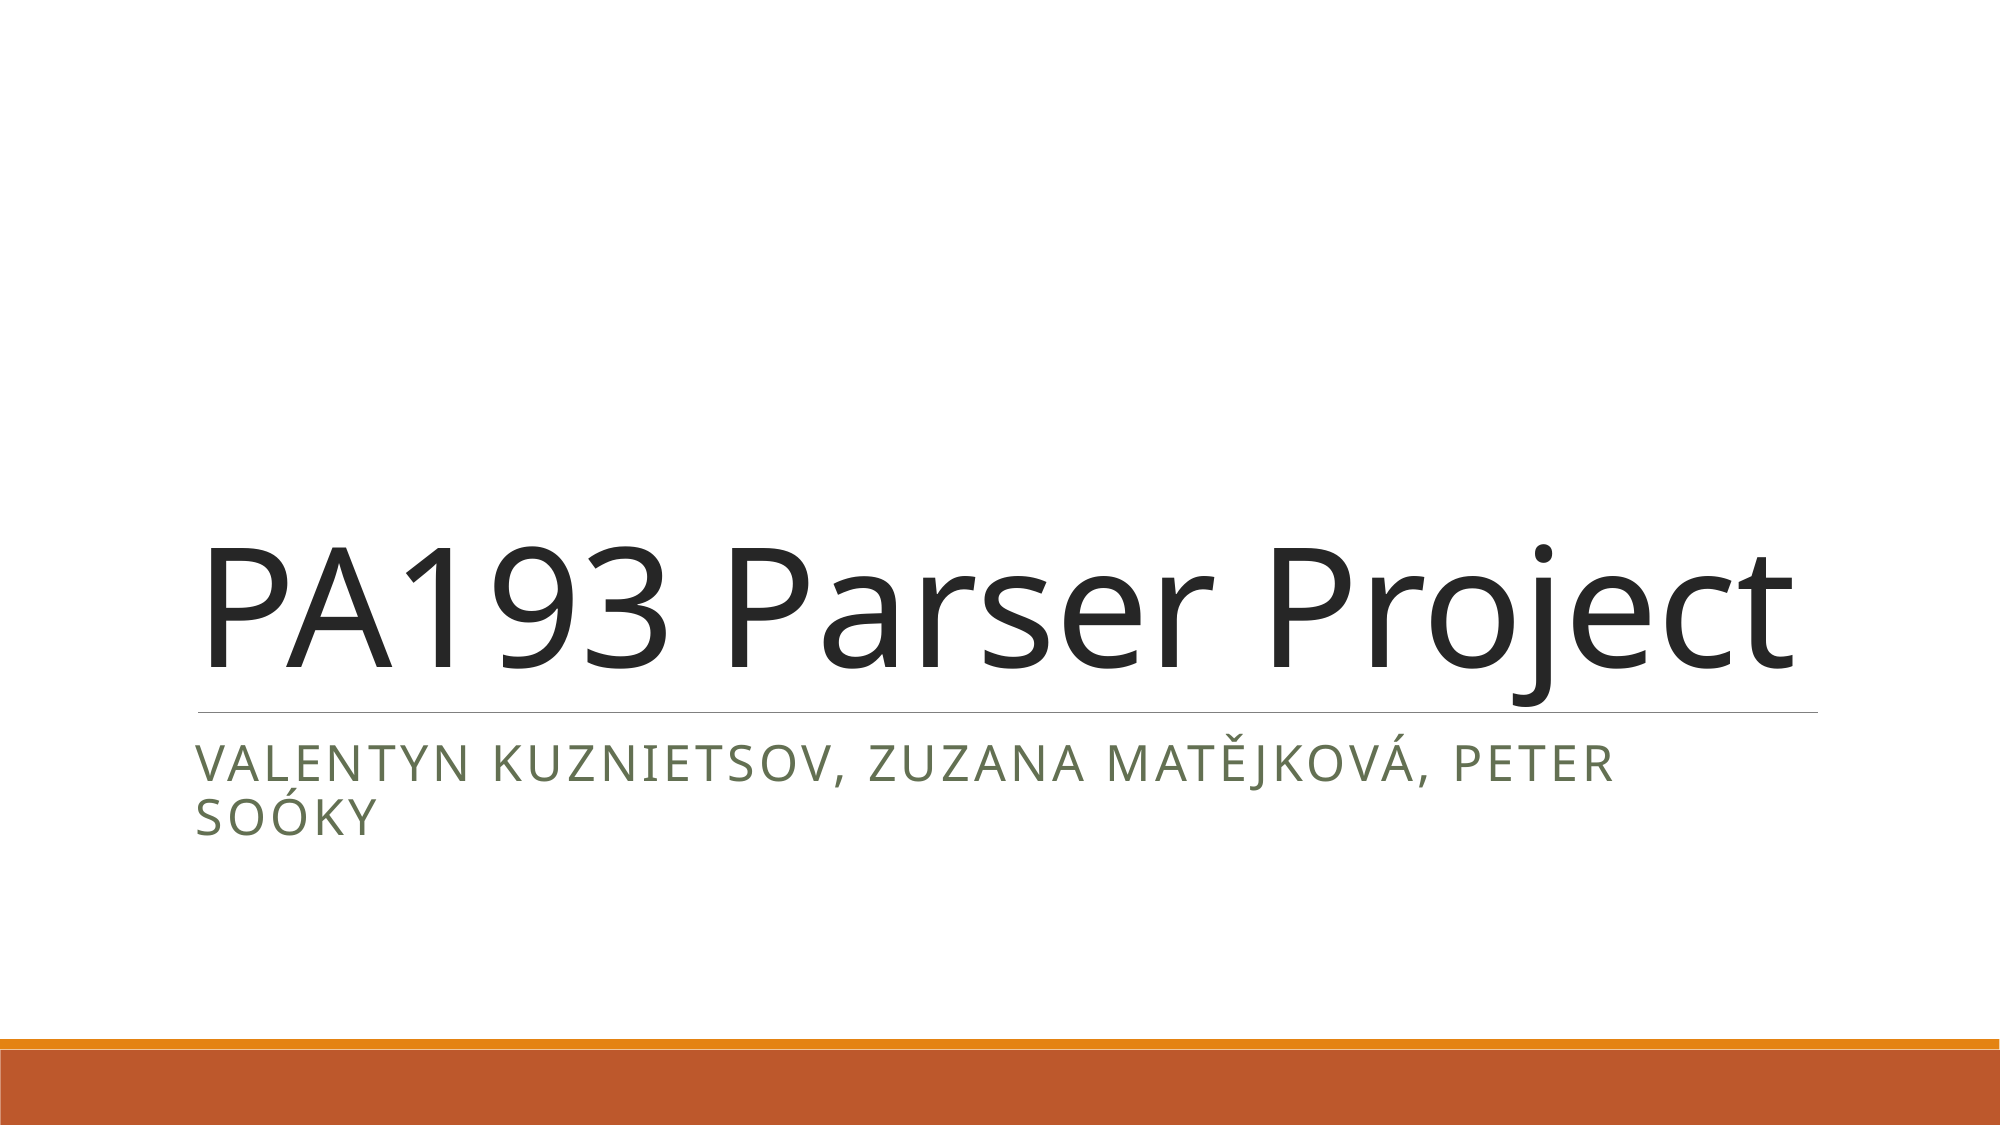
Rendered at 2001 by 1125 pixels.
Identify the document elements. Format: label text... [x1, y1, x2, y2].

subtitle Valentyn Kuznietsov, Zuzana Matějková, Peter Soóky [180, 730, 1831, 919]
title PA193 Parser Project [180, 124, 1830, 710]
